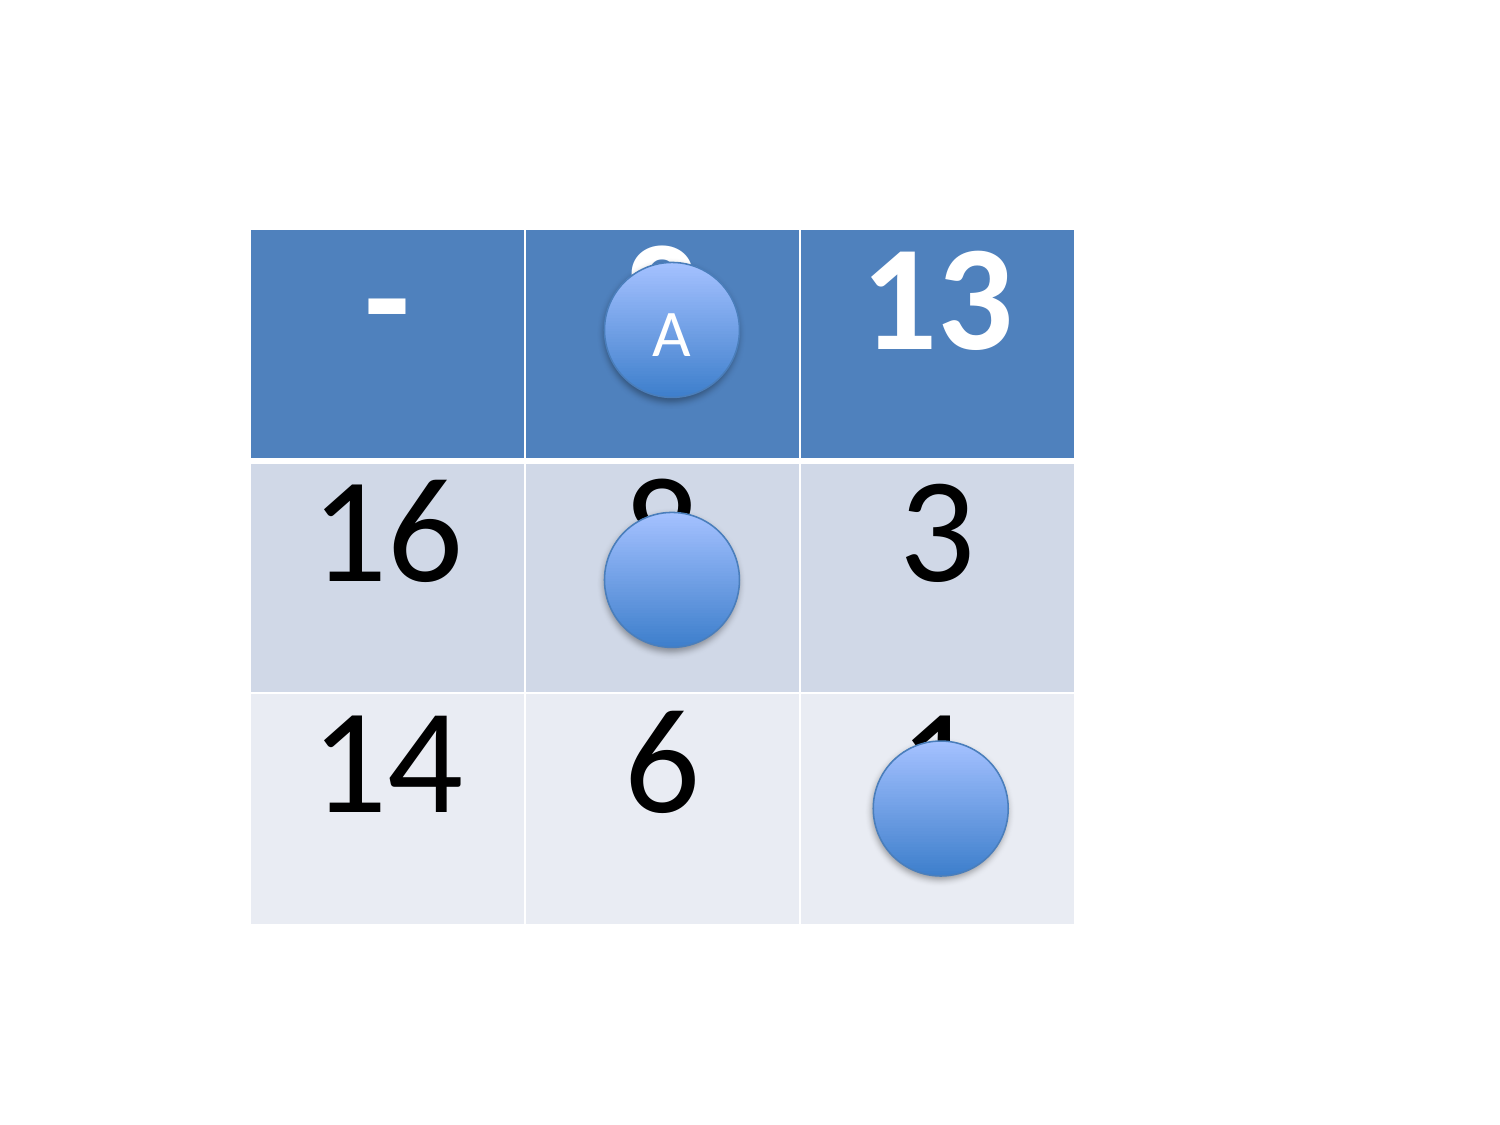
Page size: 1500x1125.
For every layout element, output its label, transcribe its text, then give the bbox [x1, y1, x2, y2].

table_cell 1 [801, 694, 1074, 924]
table_cell 6 [526, 694, 799, 924]
table_header - [251, 230, 524, 458]
table_header 13 [801, 230, 1074, 458]
table_cell 8 [526, 464, 799, 692]
table_cell 16 [251, 464, 524, 692]
text_box [603, 511, 741, 649]
table_cell 14 [251, 694, 524, 924]
text_box [872, 740, 1010, 877]
text_box A [603, 261, 741, 399]
table_cell 3 [801, 464, 1074, 692]
table_header 8 [526, 230, 799, 458]
